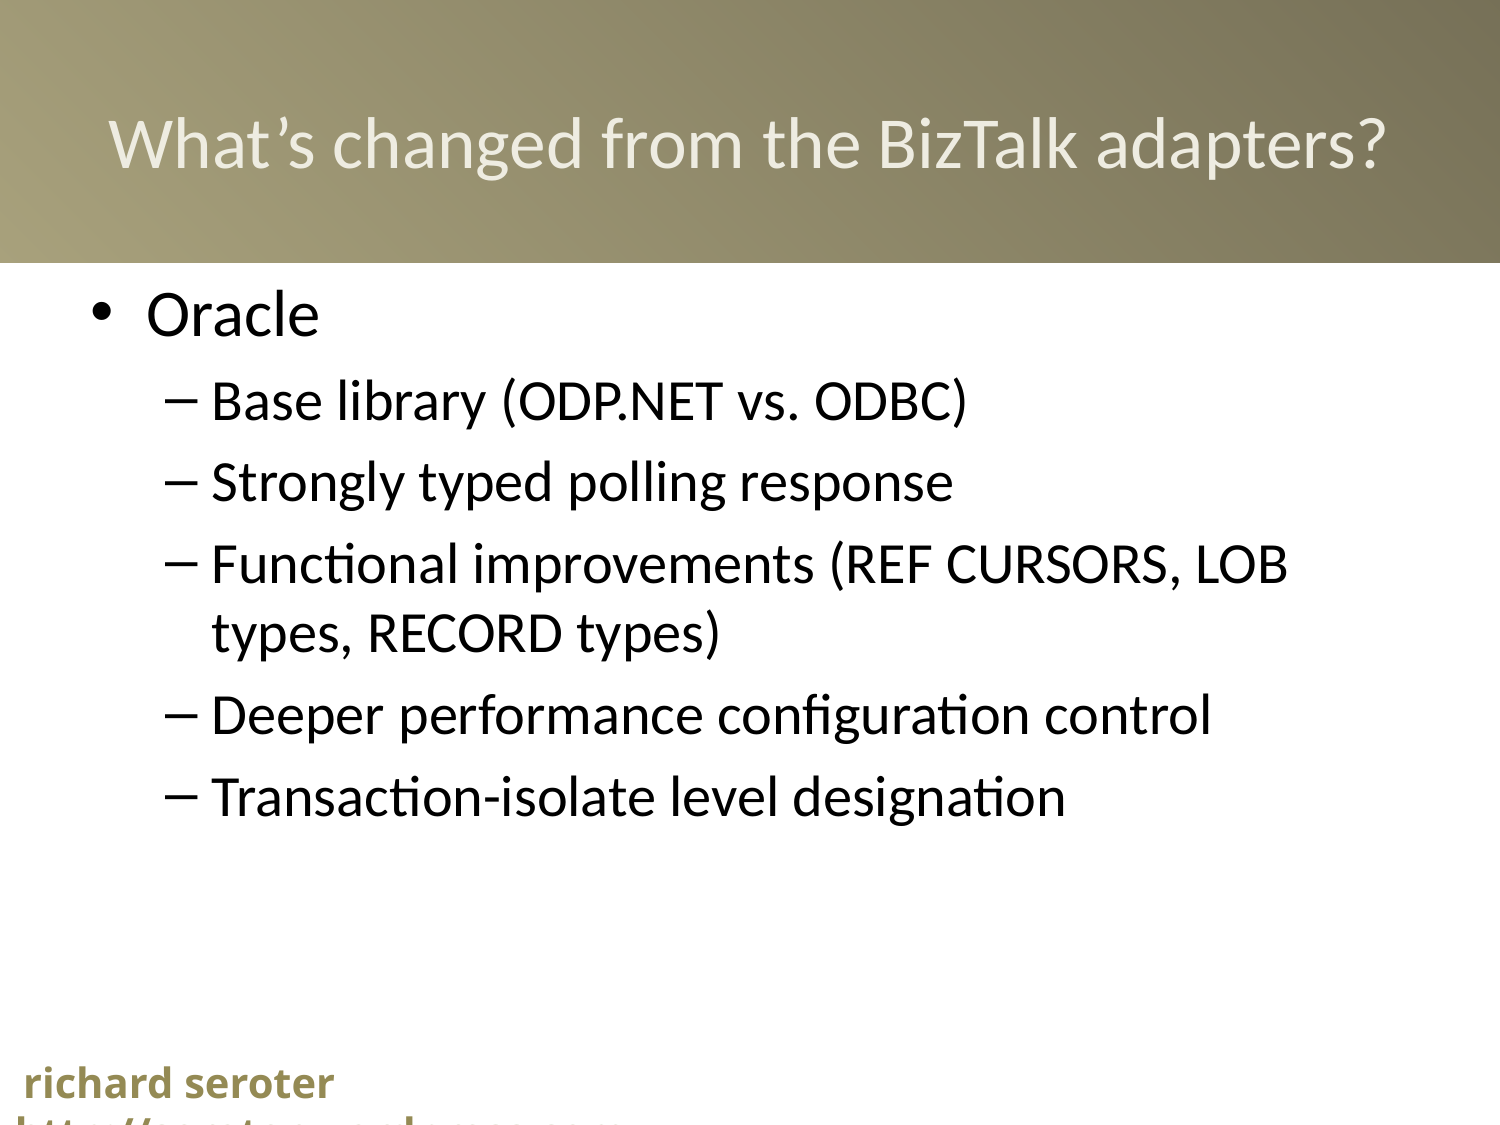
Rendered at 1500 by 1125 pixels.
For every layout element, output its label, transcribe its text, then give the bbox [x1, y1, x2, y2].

list Oracle Base library (ODP.NET vs. ODBC) Strongly typed polling response Functional improvements (REF CURSORS, LOB types, RECORD types) Deeper performance configuration control Transaction-isolate level designation [75, 262, 1425, 1005]
title What’s changed from the BizTalk adapters? [75, 45, 1425, 233]
text_box richard seroter http://seroter.wordpress.com [0, 1049, 1500, 1125]
text_box [0, 0, 1500, 265]
